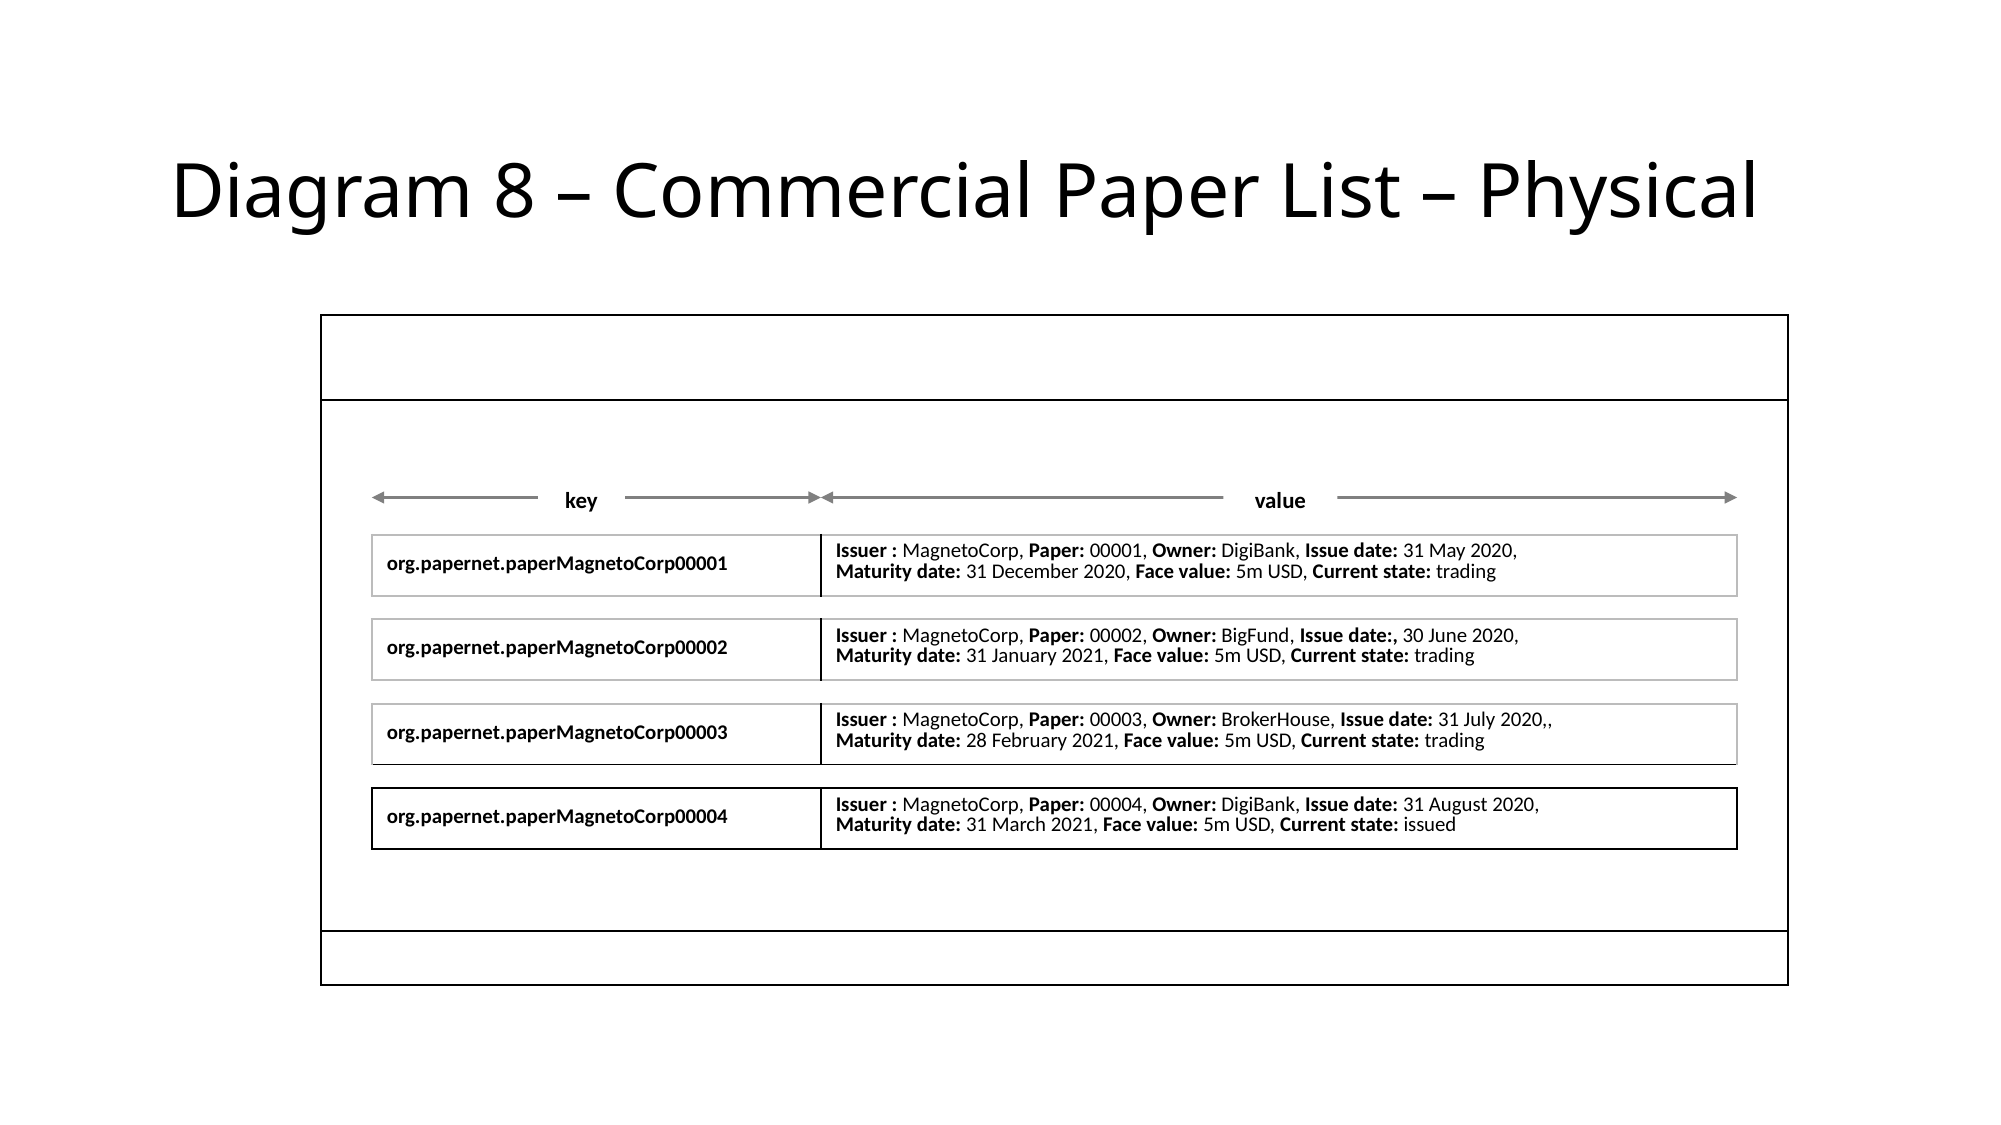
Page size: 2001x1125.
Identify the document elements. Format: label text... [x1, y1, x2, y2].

text_box Diagram 8 – Commercial Paper List – Physical [162, 84, 1888, 303]
text_box [320, 399, 1788, 932]
text_box [320, 315, 1788, 399]
text_box [320, 932, 1788, 986]
